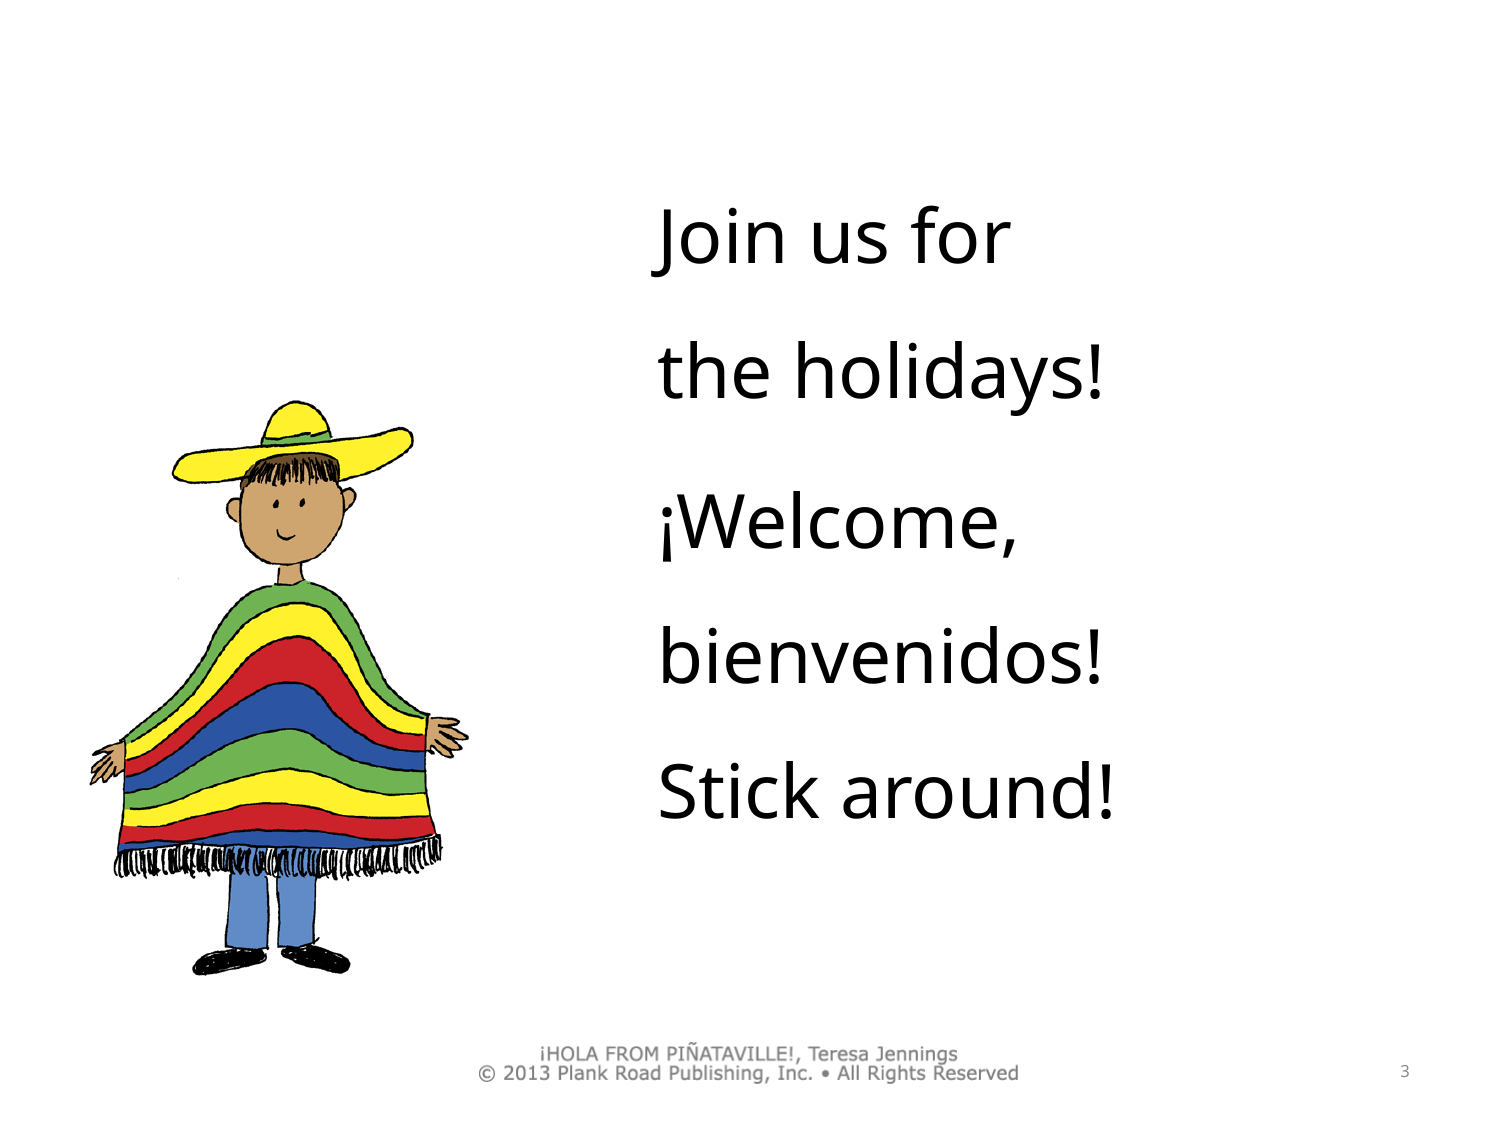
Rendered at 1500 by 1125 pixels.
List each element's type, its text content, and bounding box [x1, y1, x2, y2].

slide_number 3 [1074, 1042, 1425, 1103]
list Join us for the holidays! ¡Welcome, bienvenidos! Stick around! [642, 136, 1425, 1014]
picture [479, 1042, 1018, 1084]
picture [75, 377, 496, 997]
